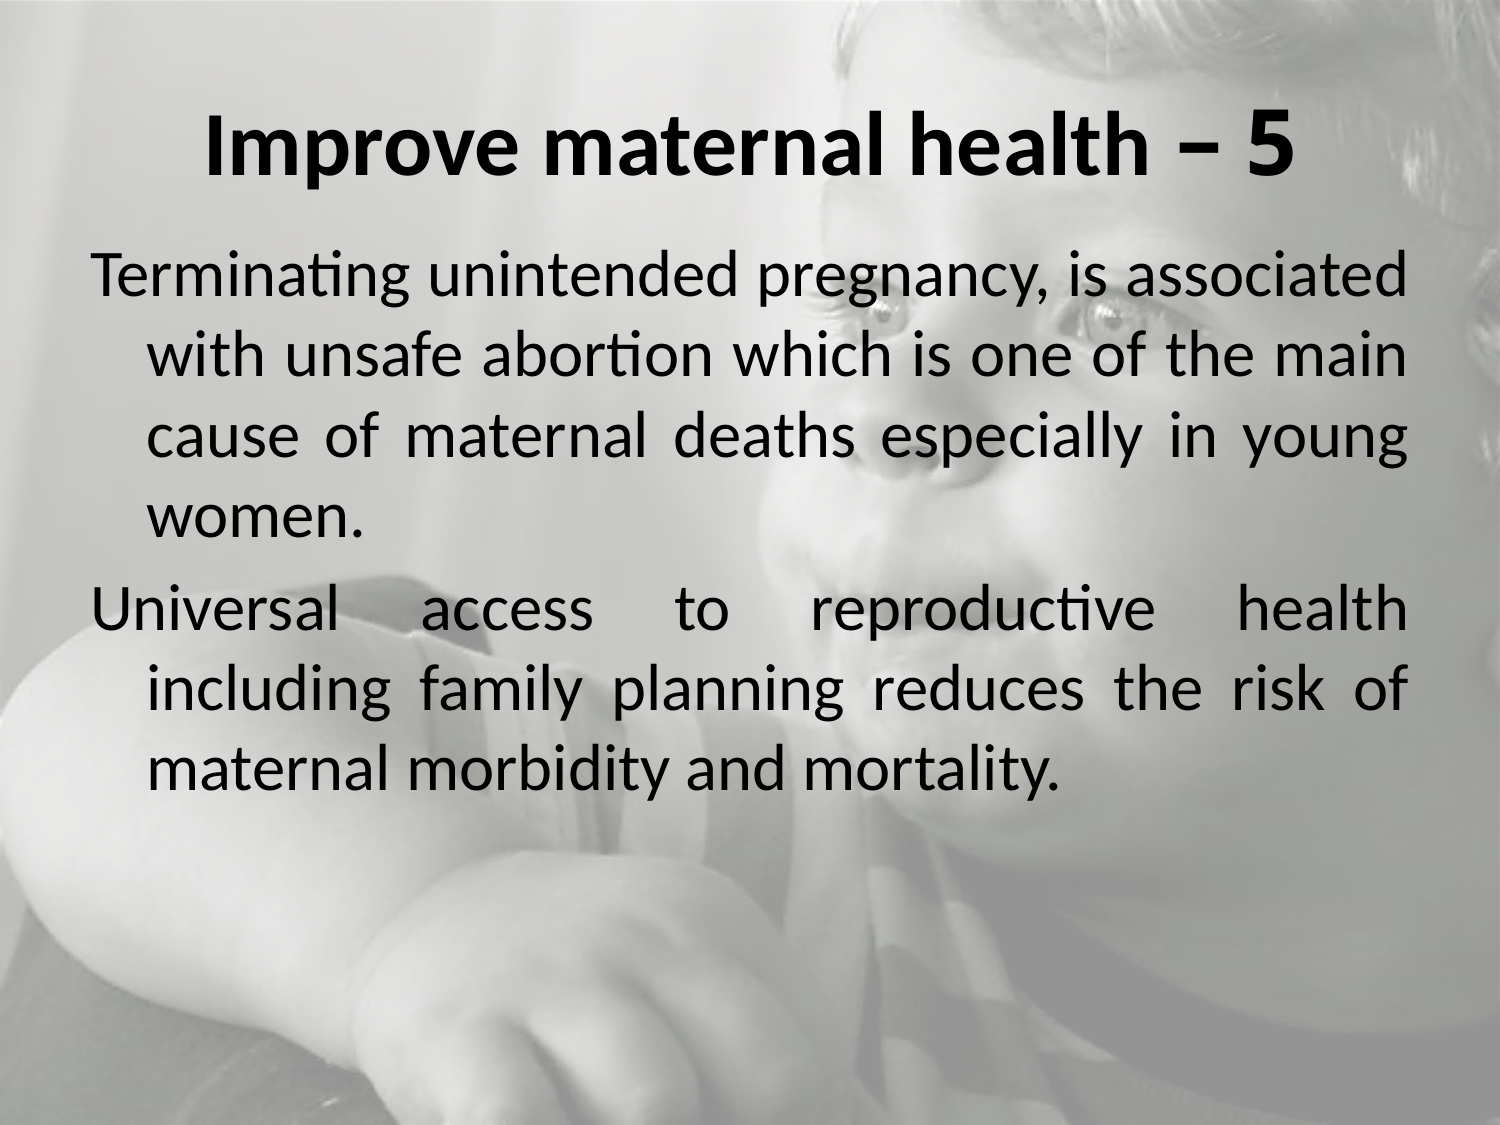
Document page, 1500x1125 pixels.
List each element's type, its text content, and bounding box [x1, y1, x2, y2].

title 5 – Improve maternal health [75, 45, 1425, 222]
list Terminating unintended pregnancy, is associated with unsafe abortion which is one of the main cause of maternal deaths especially in young women. Universal access to reproductive health including family planning reduces the risk of maternal morbidity and mortality. [75, 222, 1425, 1005]
